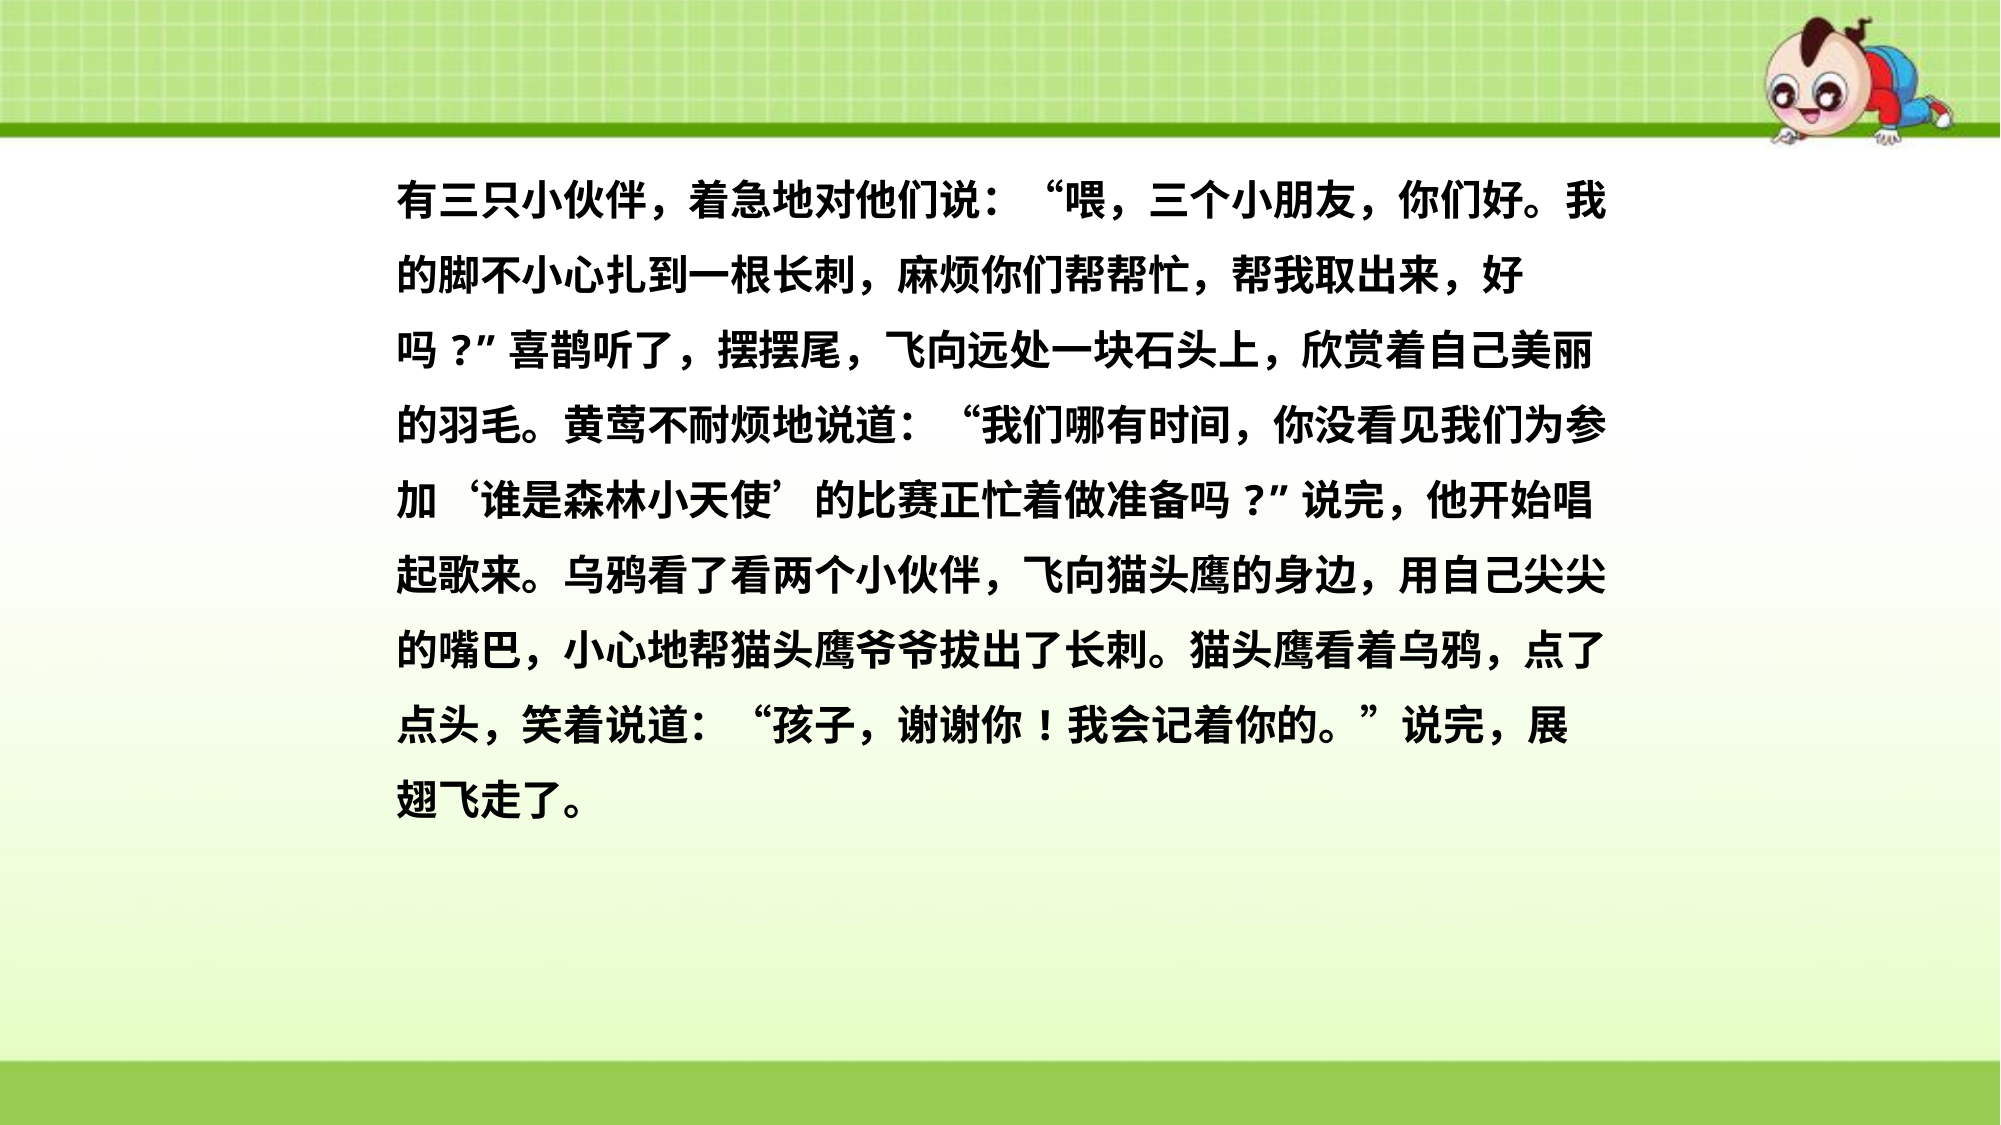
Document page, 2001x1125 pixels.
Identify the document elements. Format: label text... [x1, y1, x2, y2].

text_box 有三只小伙伴，着急地对他们说：“喂，三个小朋友，你们好。我的脚不小心扎到一根长刺，麻烦你们帮帮忙，帮我取出来，好吗?”喜鹊听了，摆摆尾，飞向远处一块石头上，欣赏着自己美丽的羽毛。黄莺不耐烦地说道：“我们哪有时间，你没看见我们为参加‘谁是森林小天使’的比赛正忙着做准备吗?”说完，他开始唱起歌来。乌鸦看了看两个小伙伴，飞向猫头鹰的身边，用自己尖尖的嘴巴，小心地帮猫头鹰爷爷拔出了长刺。猫头鹰看着乌鸦，点了点头，笑着说道：“孩子，谢谢你!我会记着你的。”说完，展翅飞走了。 [381, 141, 1626, 831]
picture [0, 0, 2000, 1125]
